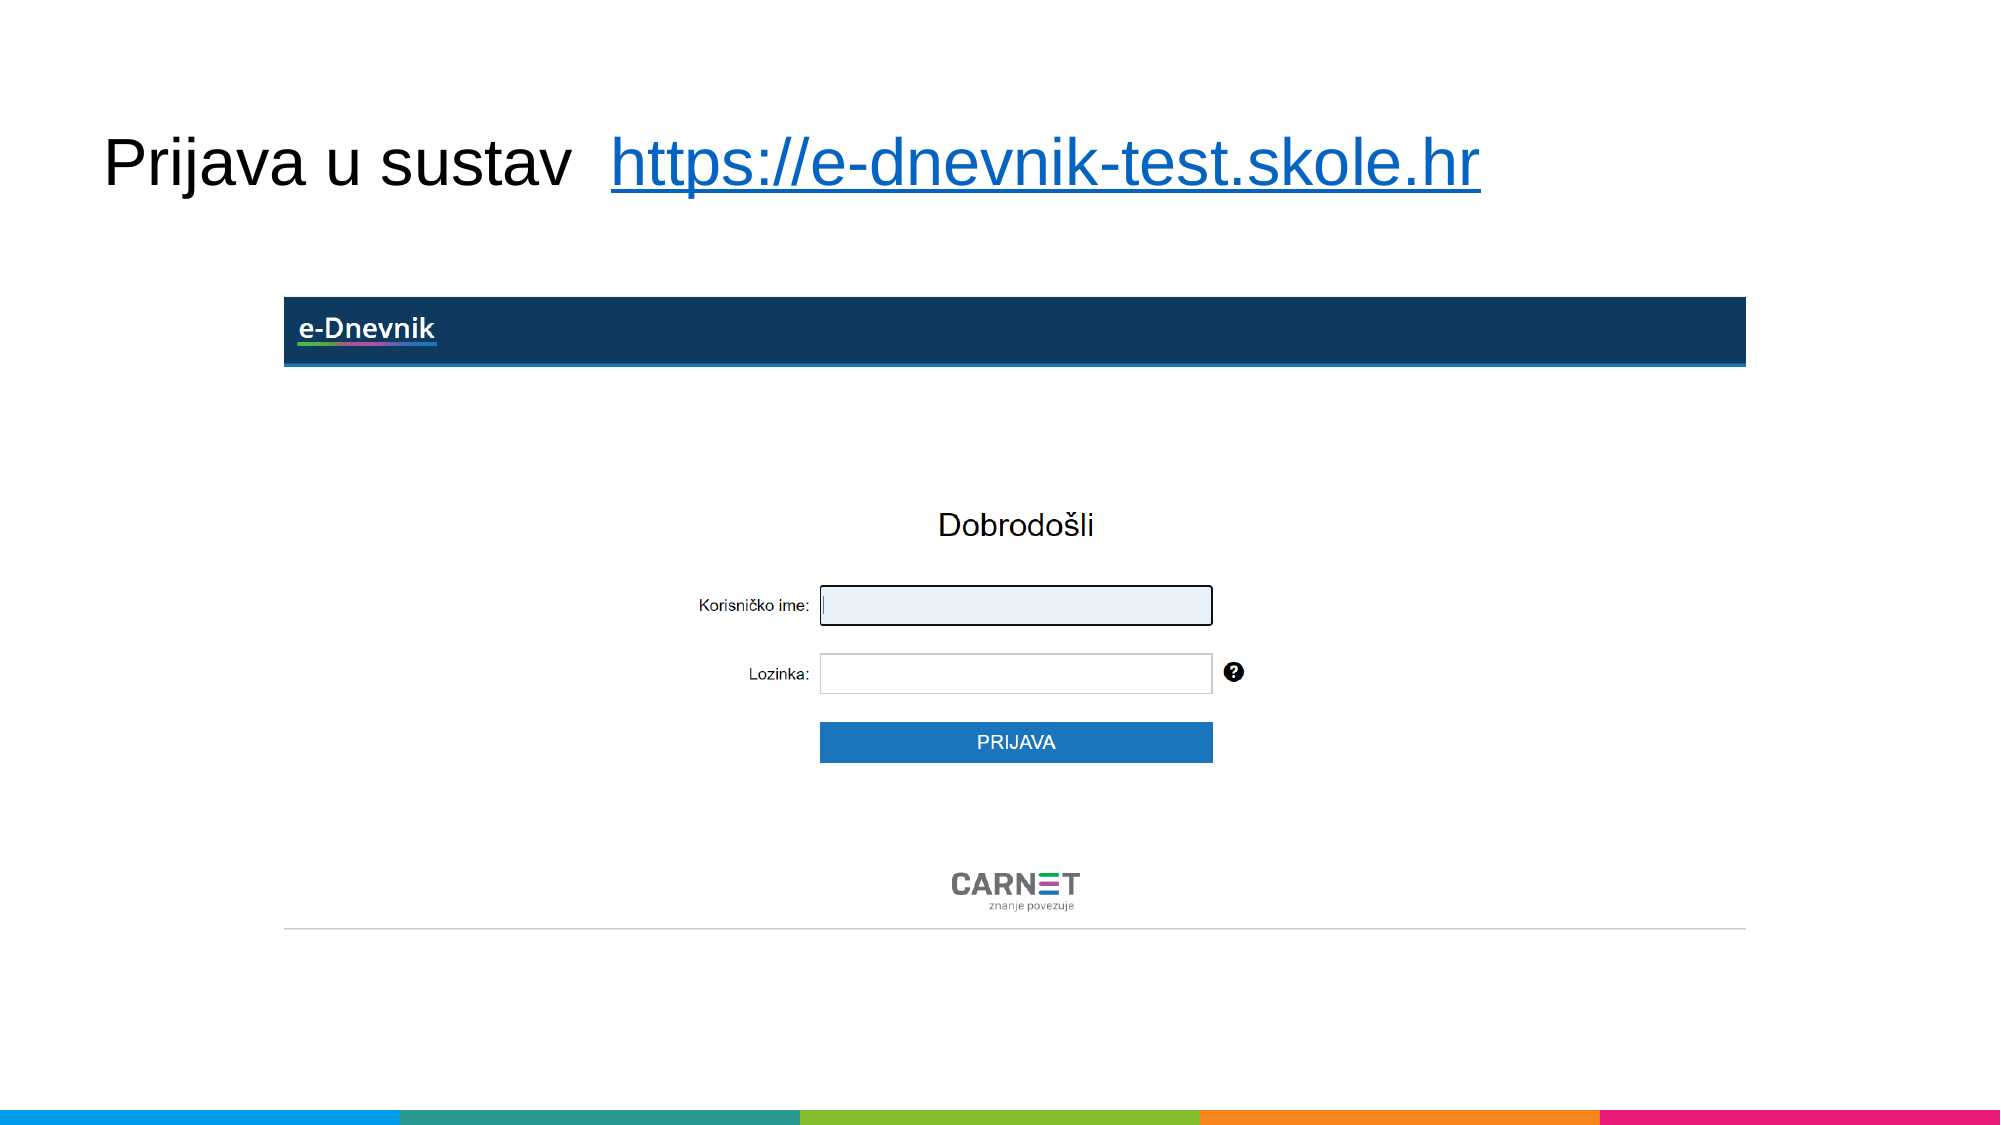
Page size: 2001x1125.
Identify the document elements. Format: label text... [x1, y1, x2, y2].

picture [284, 292, 1746, 933]
text_box Prijava u sustav https://e-dnevnik-test.skole.hr [88, 111, 1630, 207]
